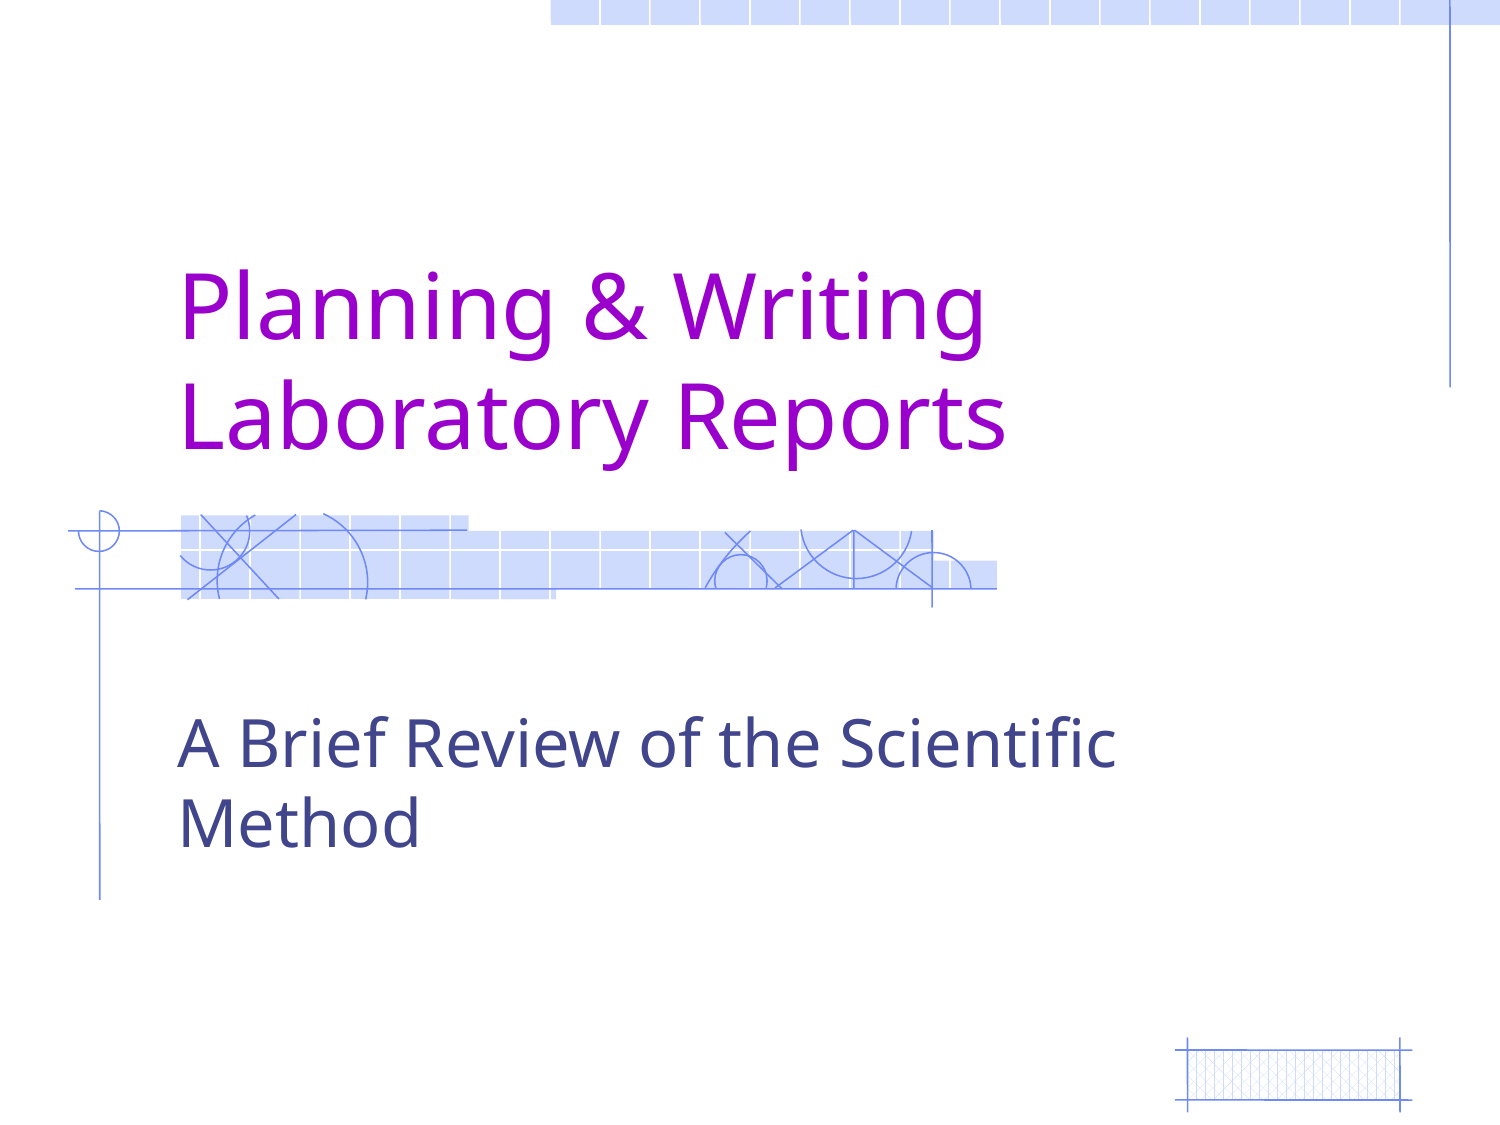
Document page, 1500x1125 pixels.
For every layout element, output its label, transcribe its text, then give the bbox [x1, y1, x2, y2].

subtitle A Brief Review of the Scientific Method [162, 637, 1213, 926]
title Planning & Writing Laboratory Reports [162, 287, 1438, 476]
